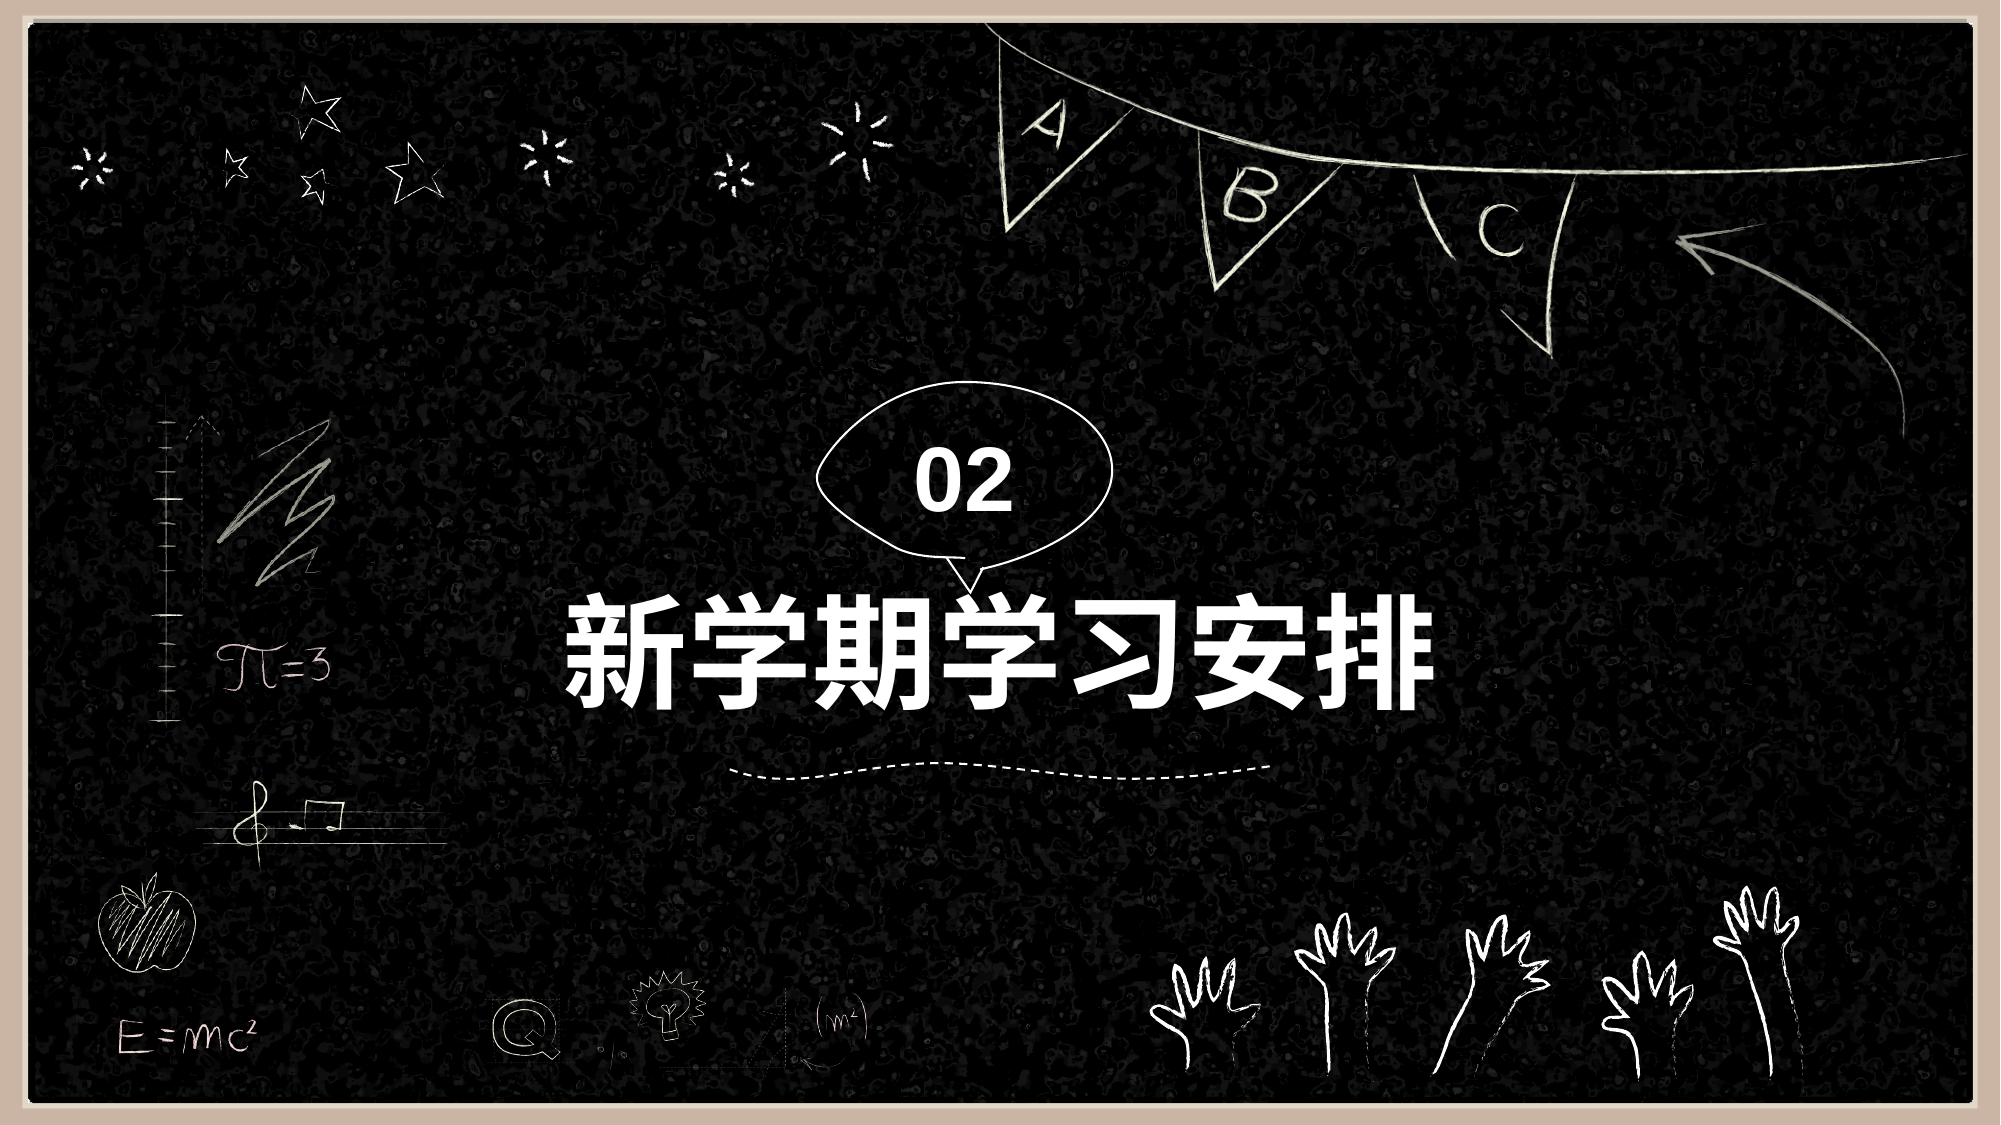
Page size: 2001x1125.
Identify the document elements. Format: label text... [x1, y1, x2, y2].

picture [0, 0, 2000, 1125]
text_box [729, 762, 1271, 780]
text_box 新学期学习安排 [529, 567, 1470, 733]
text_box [816, 381, 1113, 593]
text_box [1149, 885, 1804, 1092]
